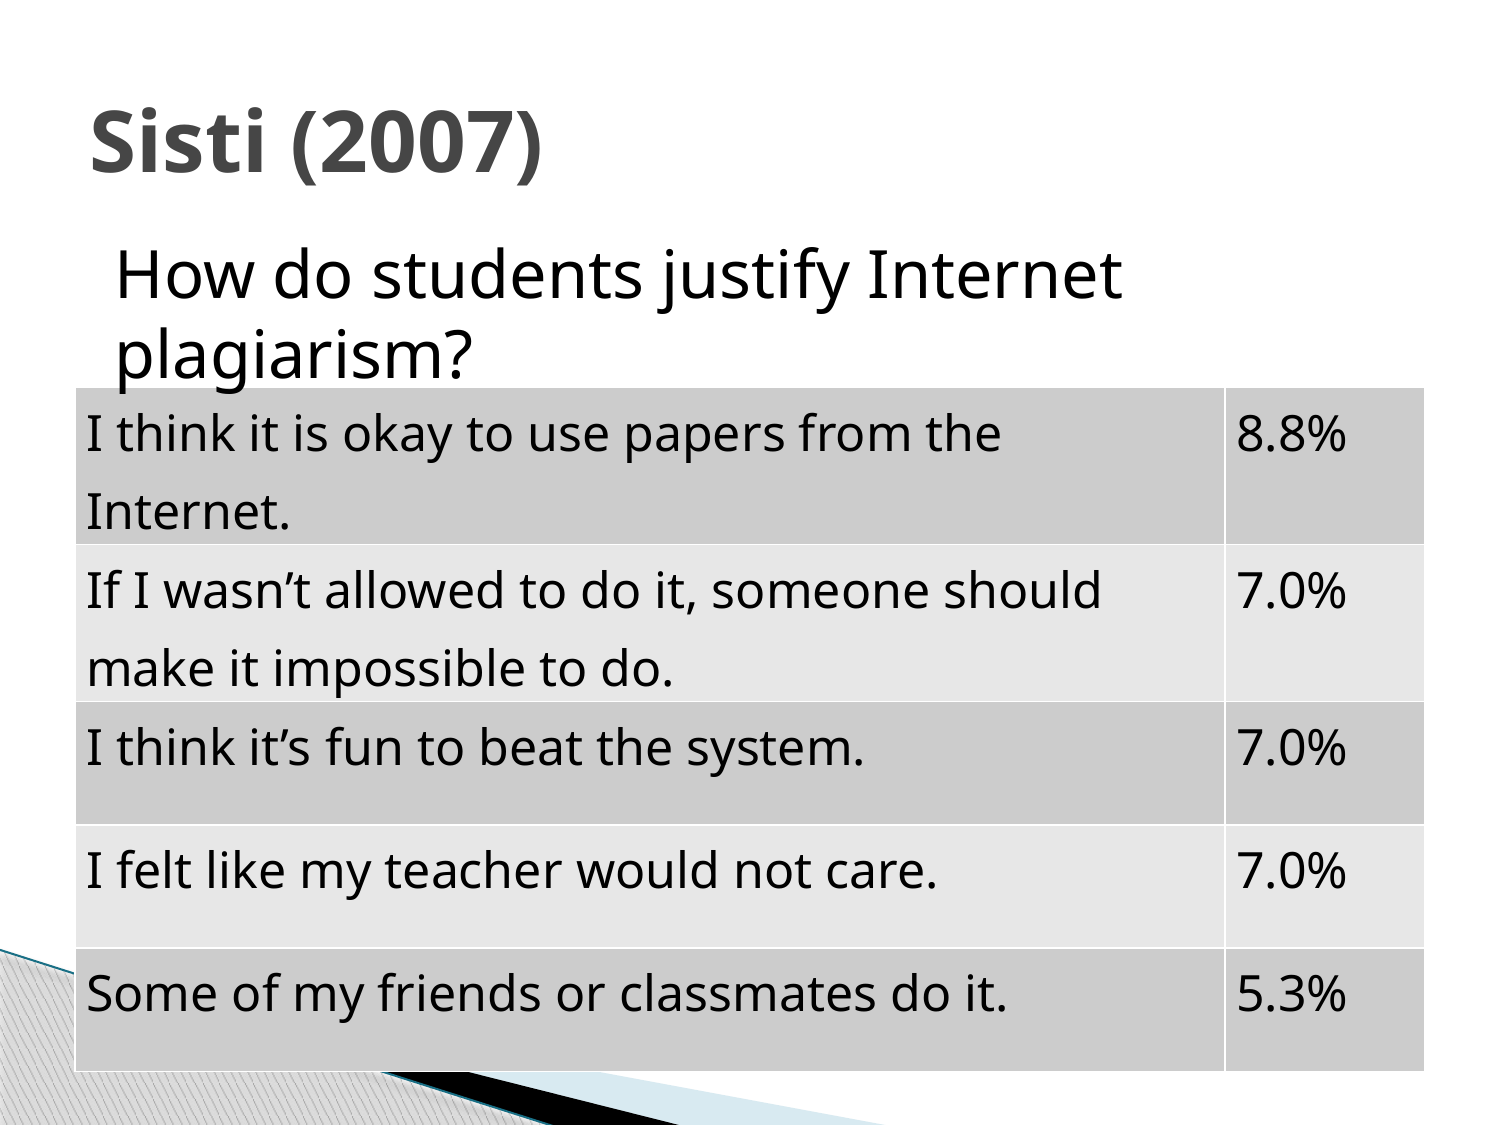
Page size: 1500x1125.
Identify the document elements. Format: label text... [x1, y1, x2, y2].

table_cell If I wasn’t allowed to do it, someone should make it impossible to do. [76, 545, 1224, 701]
table_header 8.8% [1226, 388, 1424, 544]
table_cell Some of my friends or classmates do it. [76, 949, 1224, 1071]
table_cell 5.3% [1226, 949, 1424, 1071]
title Sisti (2007) [75, 45, 1425, 233]
table_cell 7.0% [1226, 702, 1424, 824]
table_header I think it is okay to use papers from the Internet. [76, 388, 1224, 544]
text_box How do students justify Internet plagiarism? [99, 224, 1400, 400]
table_cell 7.0% [1226, 545, 1424, 701]
table_cell 7.0% [1226, 826, 1424, 947]
table_cell I felt like my teacher would not care. [76, 826, 1224, 947]
table_cell I think it’s fun to beat the system. [76, 702, 1224, 824]
